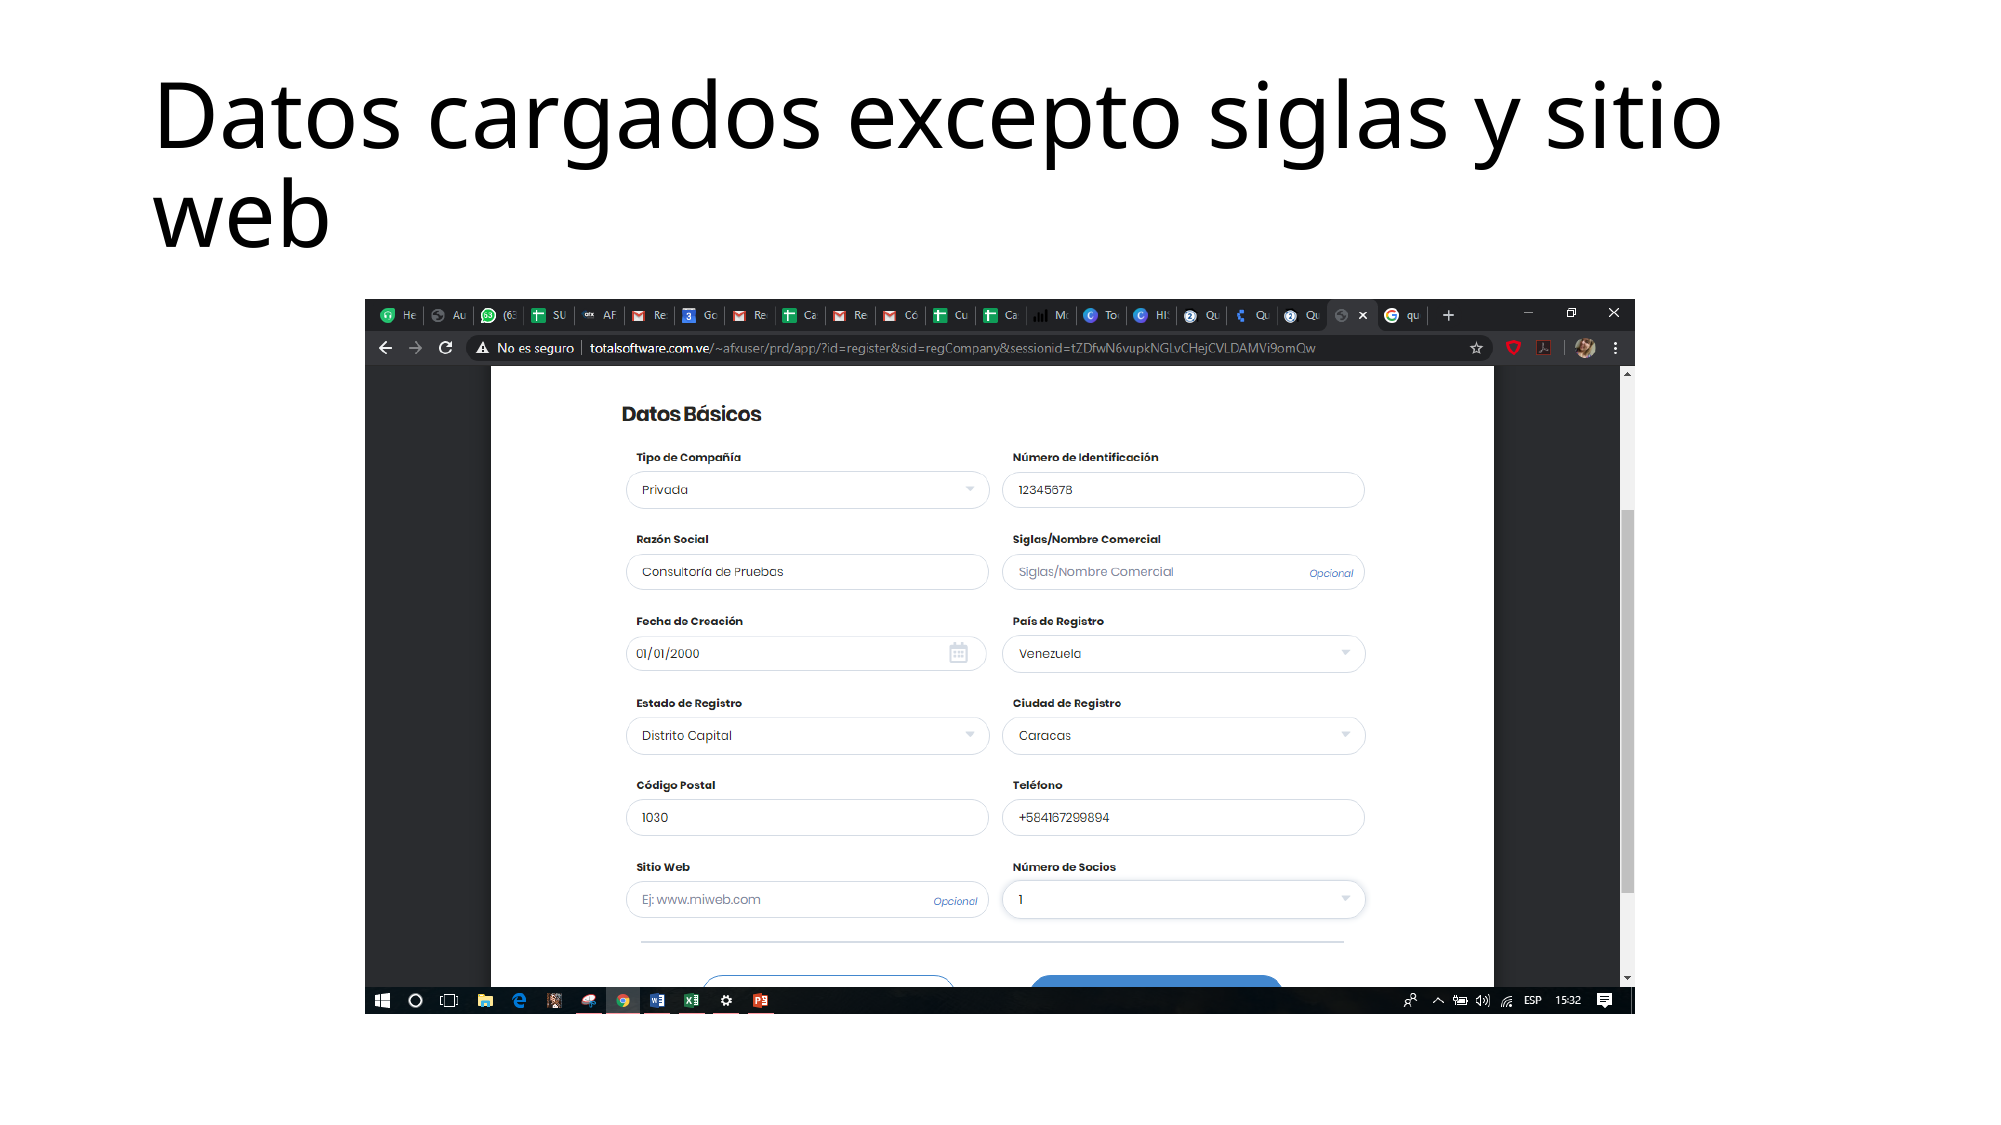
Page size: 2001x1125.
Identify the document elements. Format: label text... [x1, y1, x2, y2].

title Datos cargados excepto siglas y sitio web [137, 59, 1863, 278]
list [365, 299, 1635, 1014]
